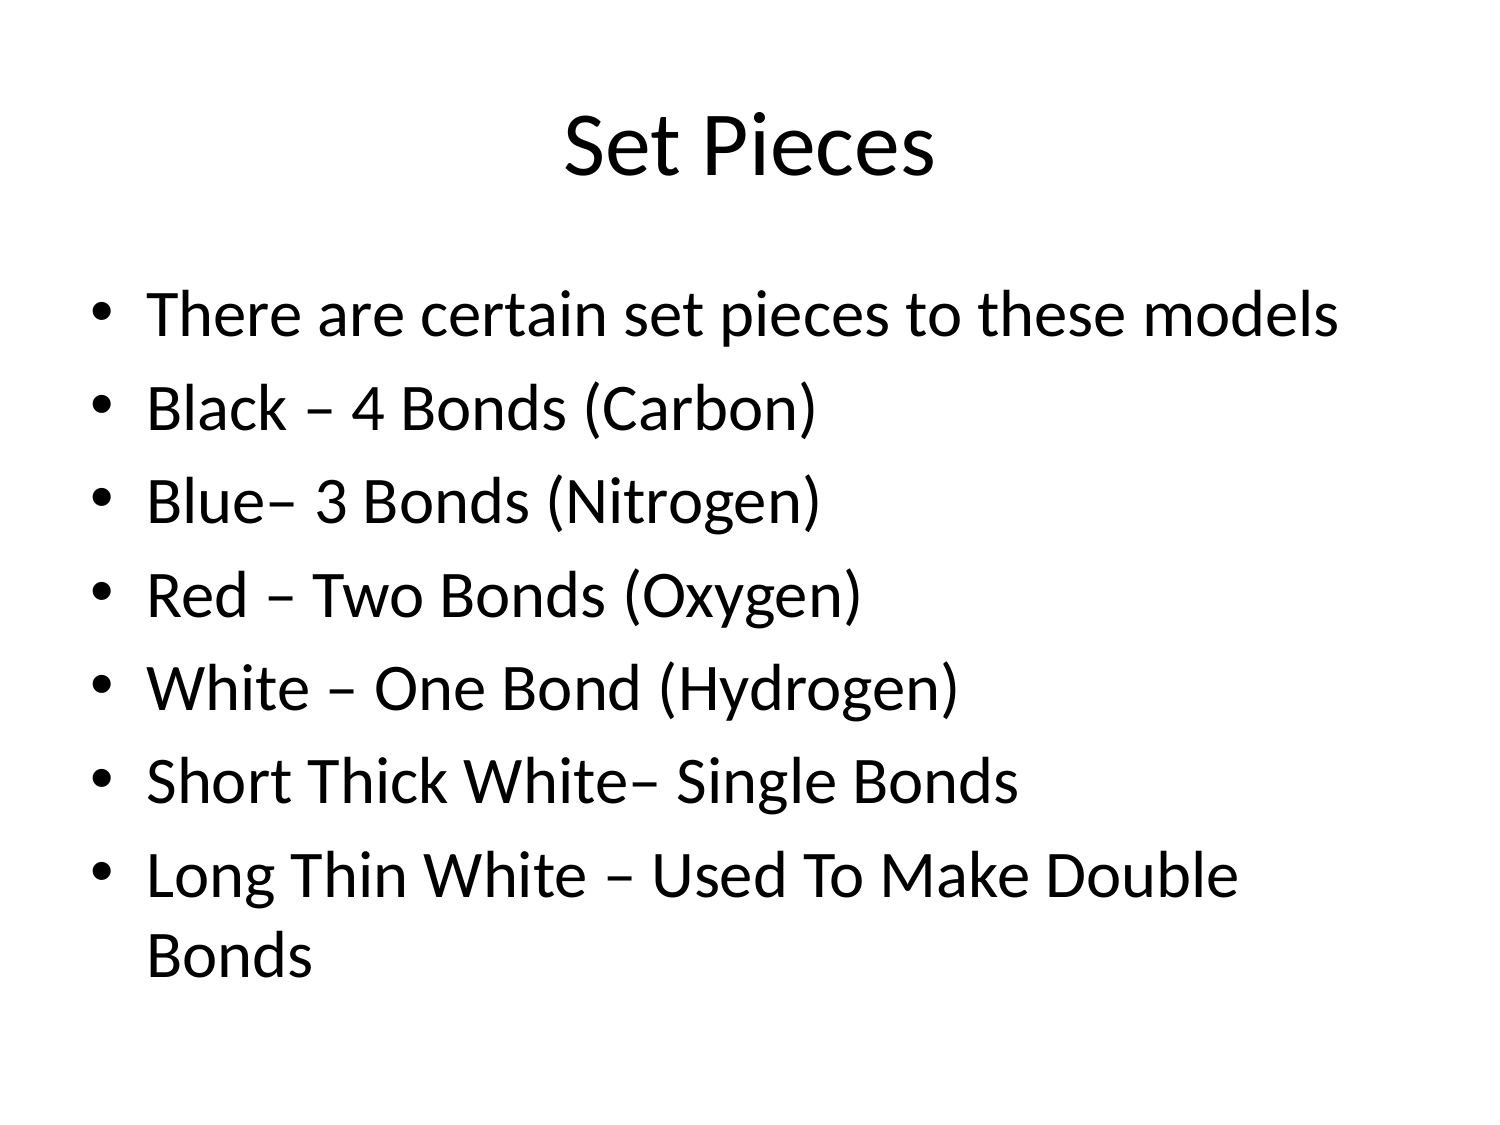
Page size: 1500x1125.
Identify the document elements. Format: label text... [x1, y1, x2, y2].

title Set Pieces [75, 45, 1425, 233]
list There are certain set pieces to these models Black – 4 Bonds (Carbon) Blue– 3 Bonds (Nitrogen) Red – Two Bonds (Oxygen) White – One Bond (Hydrogen) Short Thick White– Single Bonds Long Thin White – Used To Make Double Bonds [75, 262, 1425, 1005]
